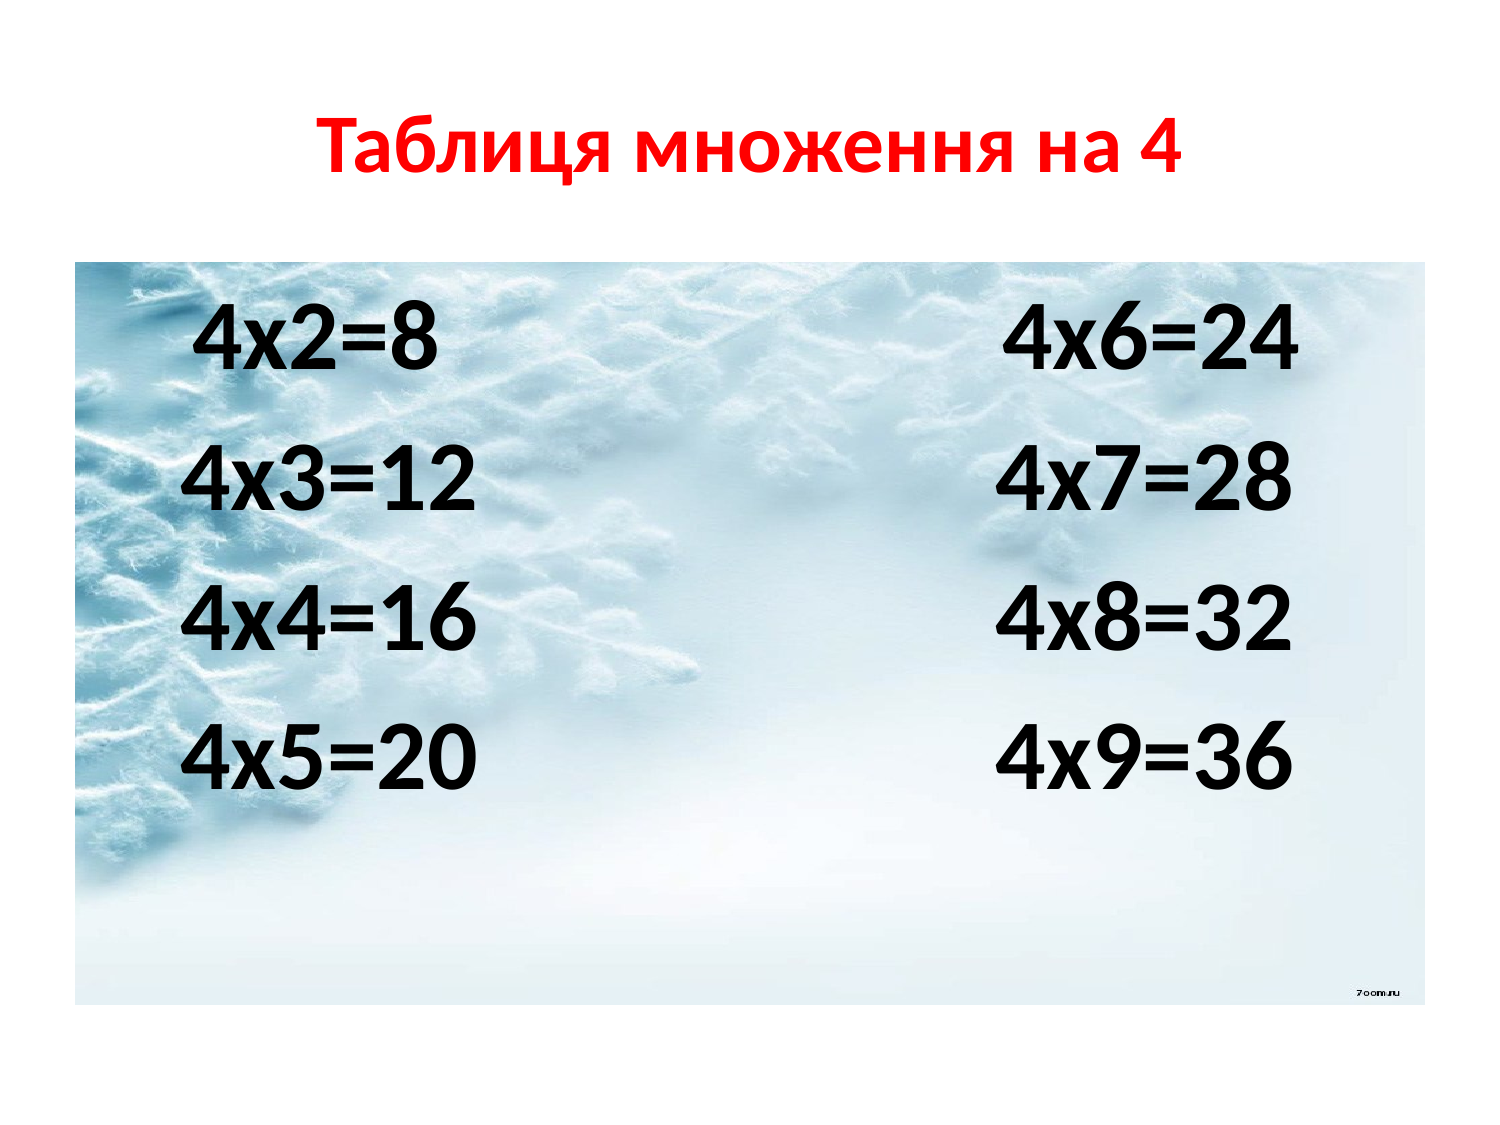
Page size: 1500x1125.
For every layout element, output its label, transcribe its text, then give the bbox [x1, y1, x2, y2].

list 4х2=8 4х6=24 4х3=12 4х7=28 4х4=16 4х8=32 4х5=20 4х9=36 [75, 262, 1425, 1005]
title Таблиця множення на 4 [75, 45, 1425, 233]
